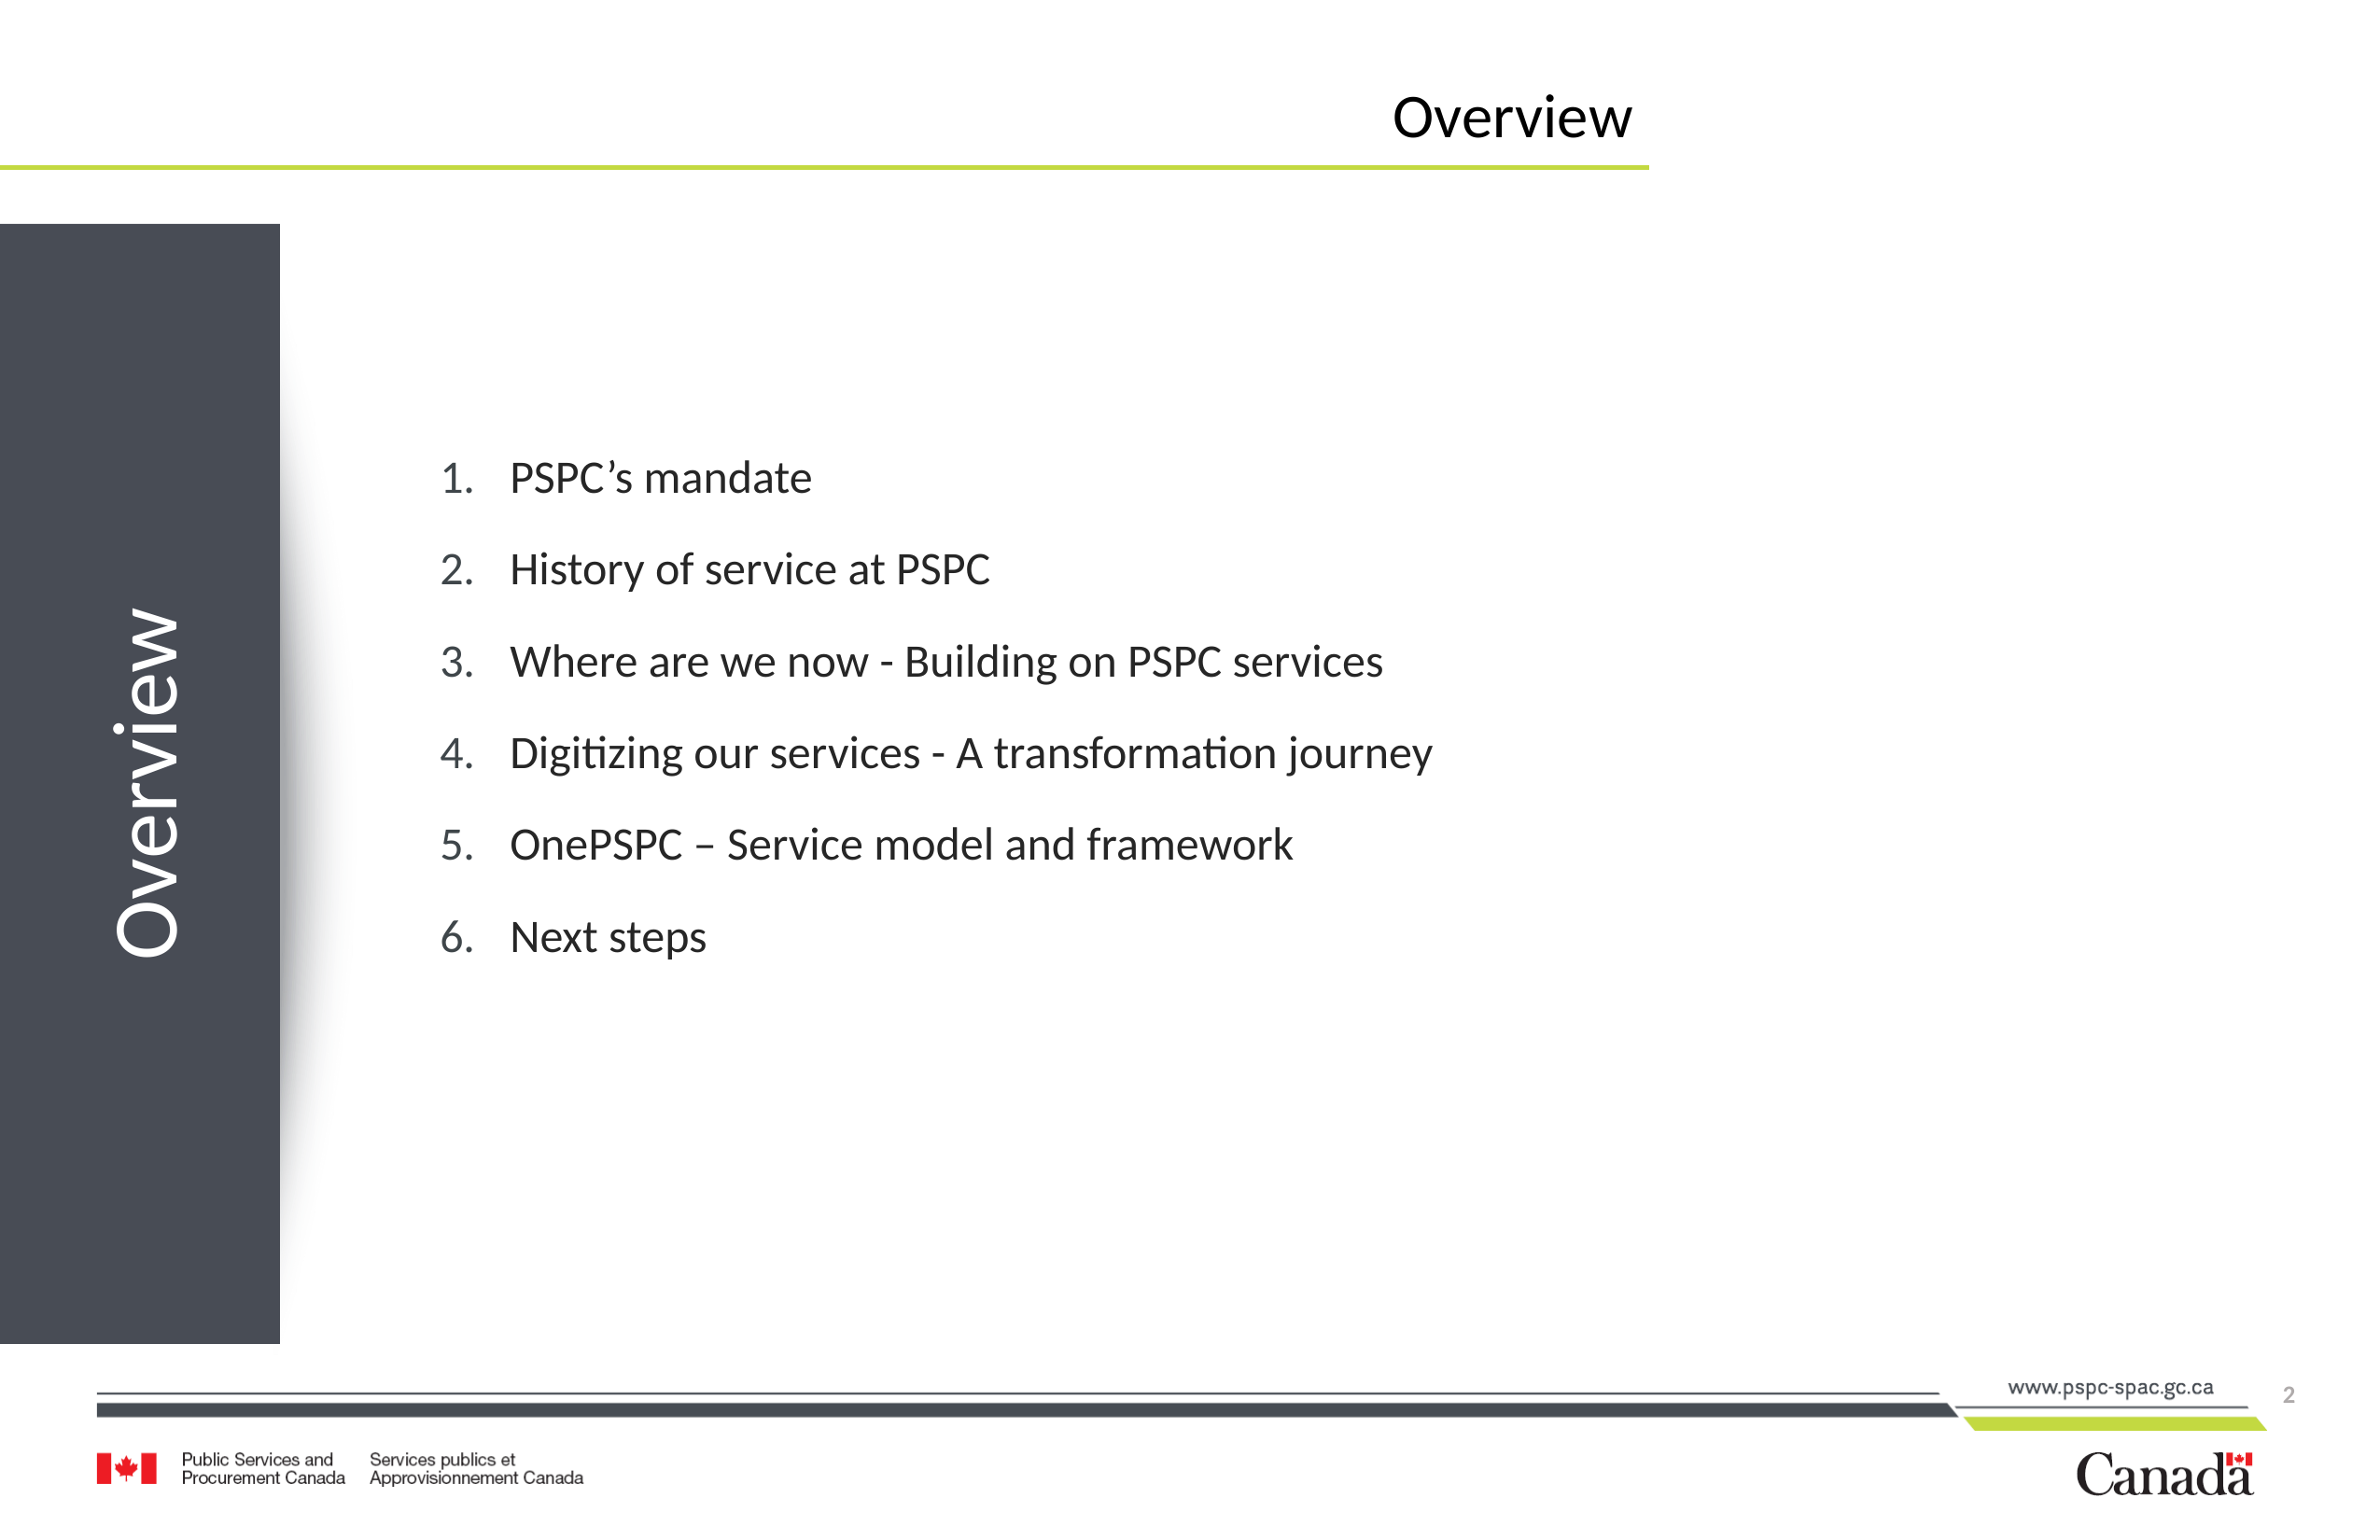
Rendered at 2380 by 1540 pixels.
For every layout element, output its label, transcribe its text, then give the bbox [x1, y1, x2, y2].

text_box PSPC’s mandate History of service at PSPC Where are we now - Building on PSPC services Digitizing our services - A transformation journey OnePSPC – Service model and framework Next steps [446, 414, 2065, 1091]
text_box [0, 223, 446, 1429]
picture [96, 1441, 624, 1487]
title Overview [0, 56, 1652, 182]
picture [2026, 1452, 2255, 1498]
picture [96, 1382, 2267, 1431]
